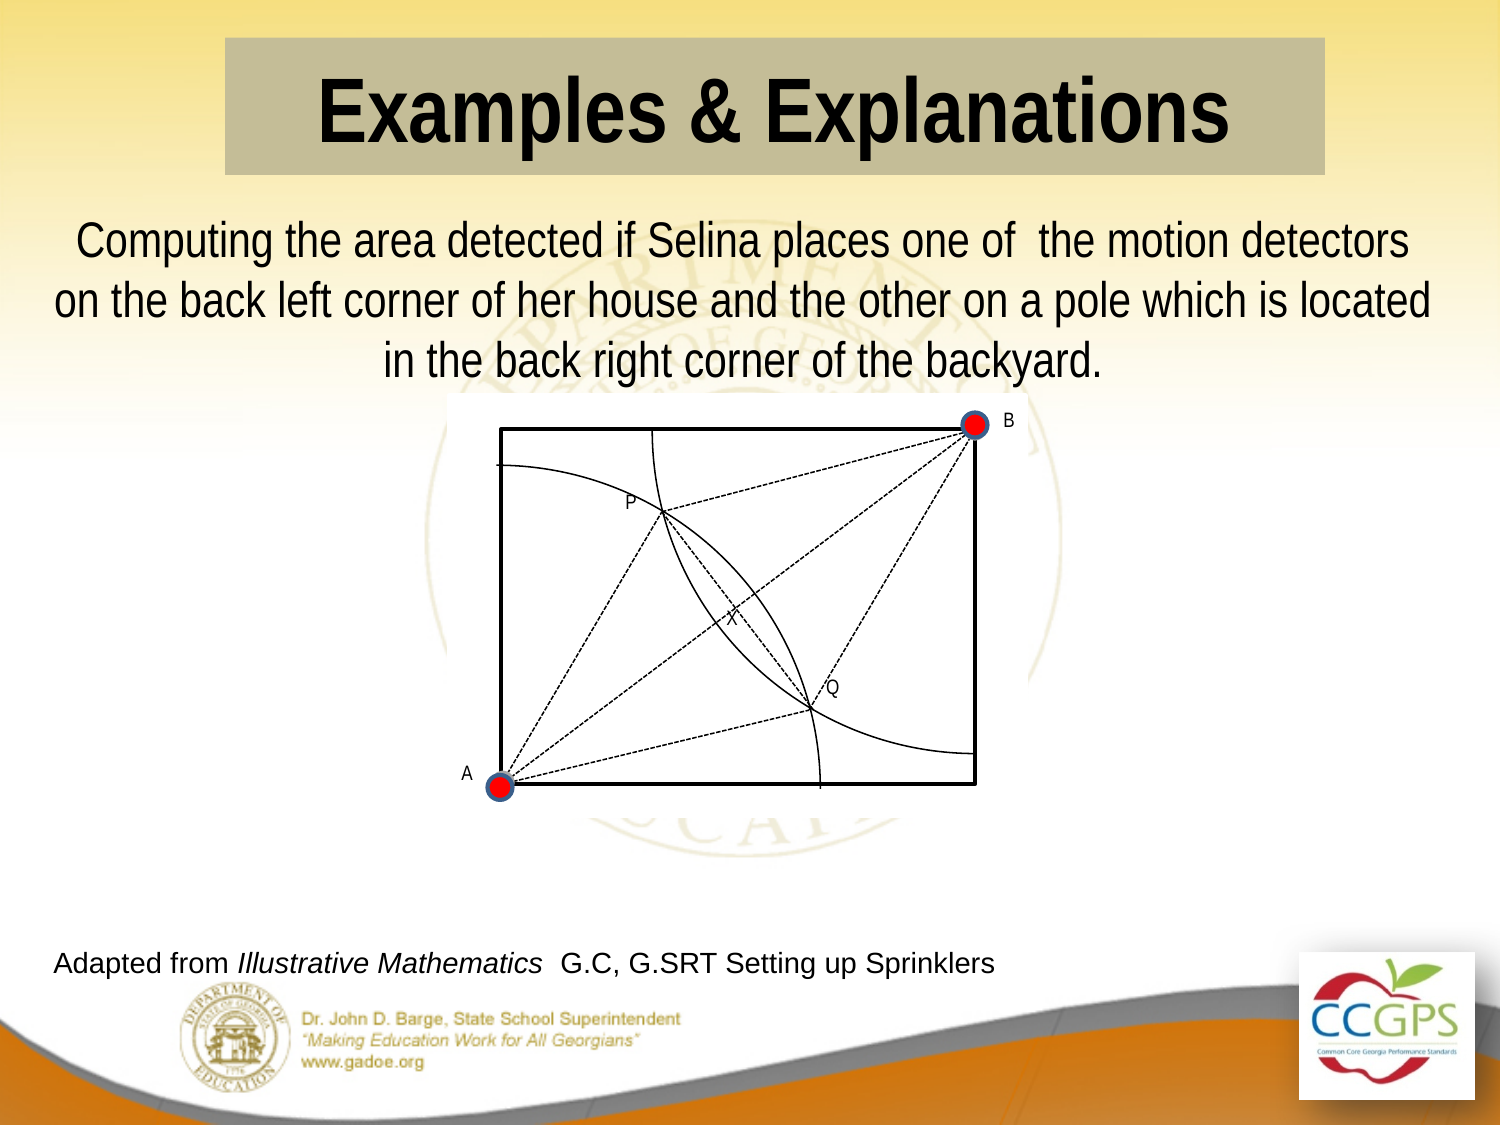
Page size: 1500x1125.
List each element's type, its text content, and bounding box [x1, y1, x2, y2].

subtitle Computing the area detected if Selina places one of the motion detectors on the back left corner of her house and the other on a pole which is located in the back right corner of the backyard. [1305, 199, 1451, 913]
subtitle Computing the area detected if Selina places one of the motion detectors on the back left corner of her house and the other on a pole which is located in the back right corner of the backyard. [37, 199, 167, 913]
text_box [172, 106, 1301, 1113]
text_box Adapted from Illustrative Mathematics G.C, G.SRT Setting up Sprinklers [38, 937, 167, 988]
title Examples & Explanations [224, 37, 1326, 176]
picture [0, 0, 1500, 1125]
